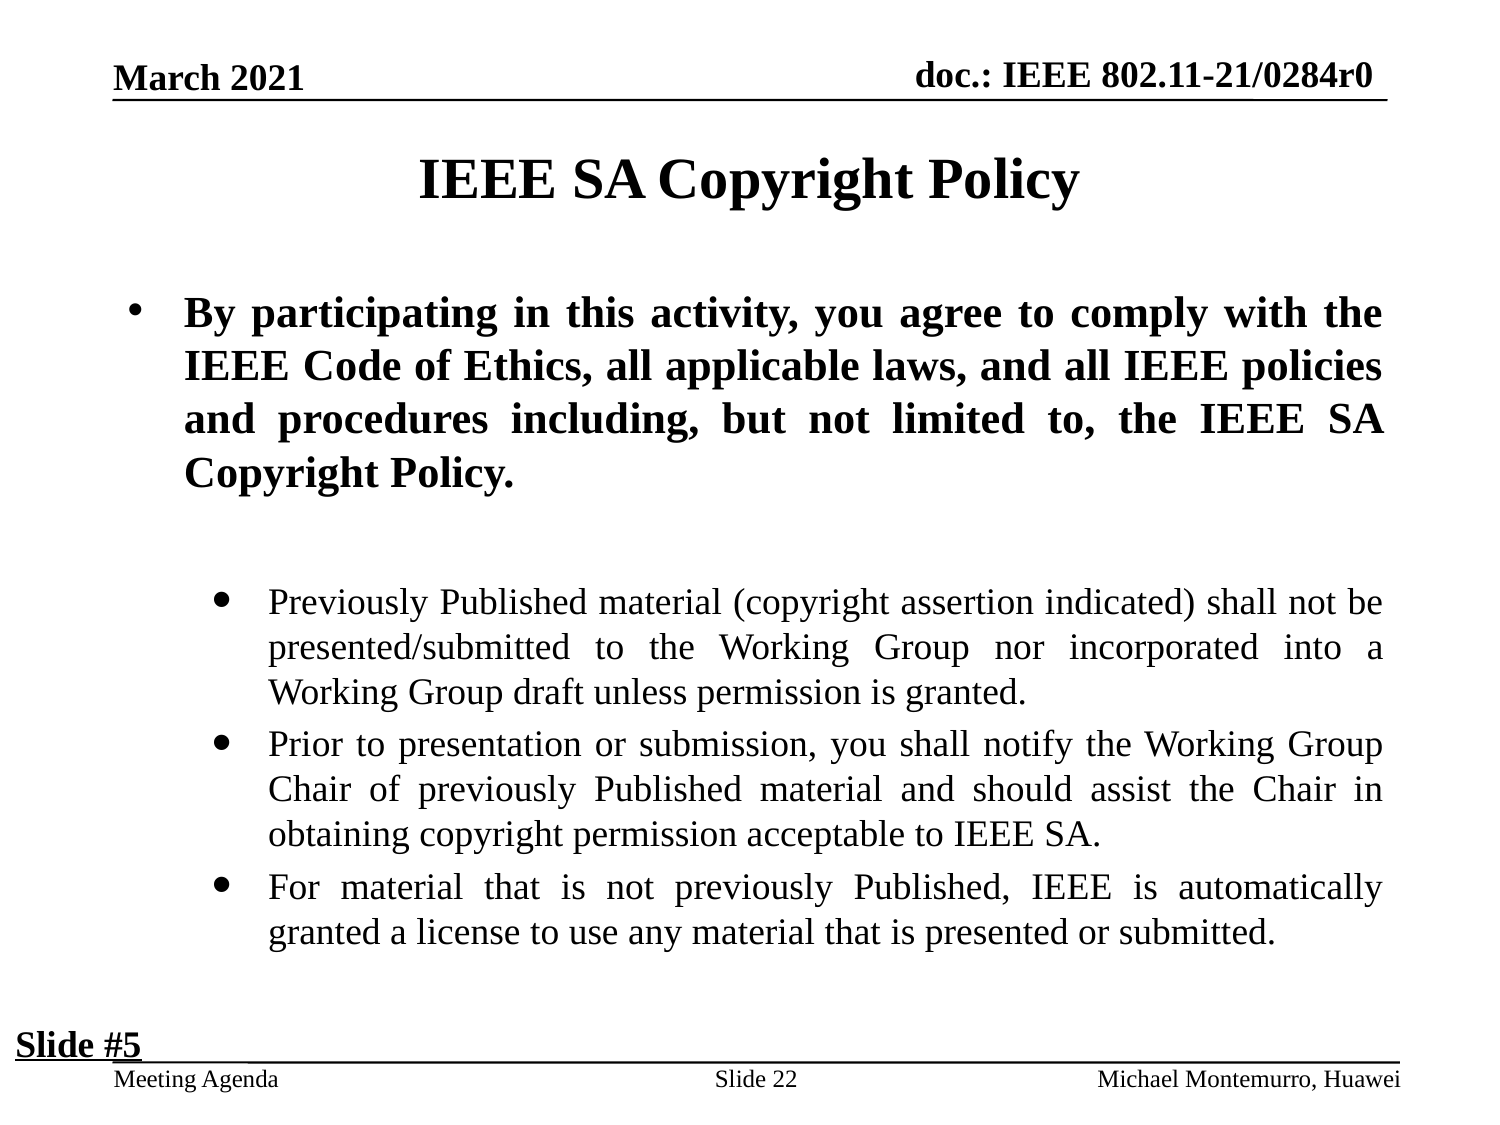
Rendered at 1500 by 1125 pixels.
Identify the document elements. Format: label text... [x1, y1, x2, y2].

list By participating in this activity, you agree to comply with the IEEE Code of Ethics, all applicable laws, and all IEEE policies and procedures including, but not limited to, the IEEE SA Copyright Policy. Previously Published material (copyright assertion indicated) shall not be presented/submitted to the Working Group nor incorporated into a Working Group draft unless permission is granted. Prior to presentation or submission, you shall notify the Working Group Chair of previously Published material and should assist the Chair in obtaining copyright permission acceptable to IEEE SA. For material that is not previously Published, IEEE is automatically granted a license to use any material that is presented or submitted. [112, 275, 1400, 1038]
text_box IEEE SA Copyright Policy [112, 87, 1388, 263]
footer Michael Montemurro, Huawei [987, 1061, 1402, 1093]
text_box Slide #5 [0, 1012, 157, 1073]
slide_number Slide 22 [712, 1061, 800, 1093]
